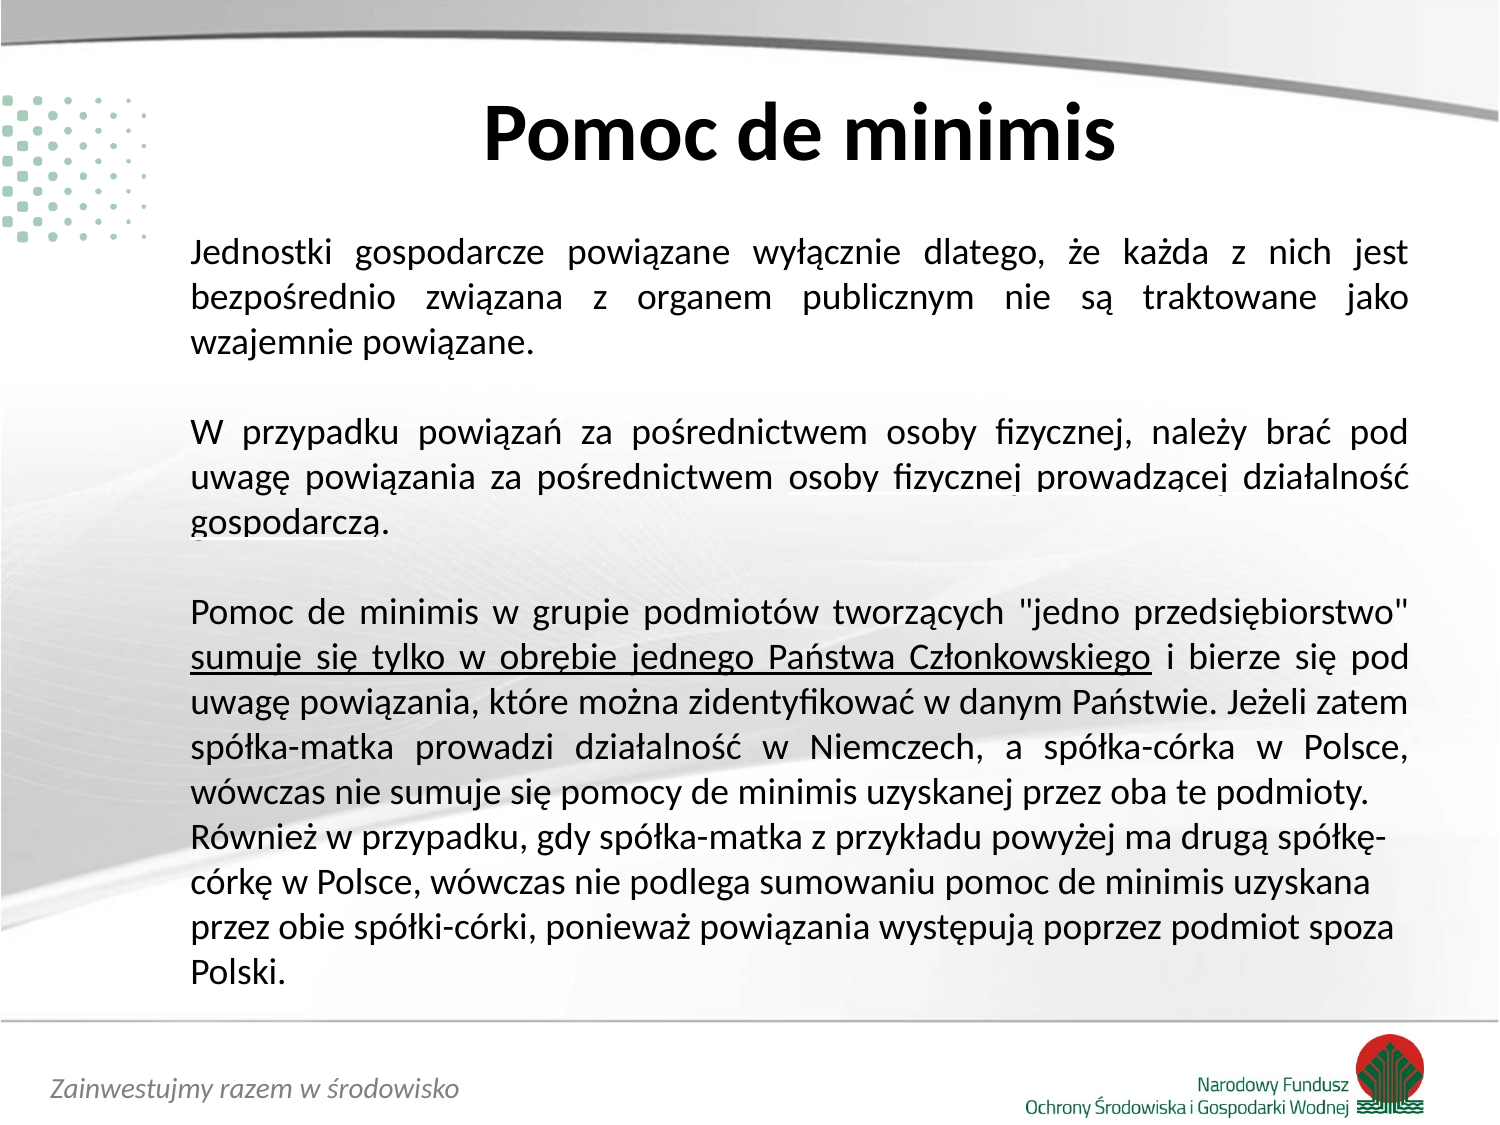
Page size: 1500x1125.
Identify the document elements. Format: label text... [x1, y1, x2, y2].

picture [1026, 1034, 1424, 1118]
text_box Jednostki gospodarcze powiązane wyłącznie dlatego, że każda z nich jest bezpośrednio związana z organem publicznym nie są traktowane jako wzajemnie powiązane. W przypadku powiązań za pośrednictwem osoby fizycznej, należy brać pod uwagę powiązania za pośrednictwem osoby fizycznej prowadzącej działalność gospodarczą. Pomoc de minimis w grupie podmiotów tworzących "jedno przedsiębiorstwo" sumuje się tylko w obrębie jednego Państwa Członkowskiego i bierze się pod uwagę powiązania, które można zidentyfikować w danym Państwie. Jeżeli zatem spółka-matka prowadzi działalność w Niemczech, a spółka-córka w Polsce, wówczas nie sumuje się pomocy de minimis uzyskanej przez oba te podmioty. Również w przypadku, gdy spółka-matka z przykładu powyżej ma drugą spółkę-córkę w Polsce, wówczas nie podlega sumowaniu pomoc de minimis uzyskana przez obie spółki-córki, ponieważ powiązania występują poprzez podmiot spoza Polski. [175, 219, 1425, 1005]
text_box Pomoc de minimis [175, 58, 1425, 197]
picture [0, 0, 1499, 1023]
